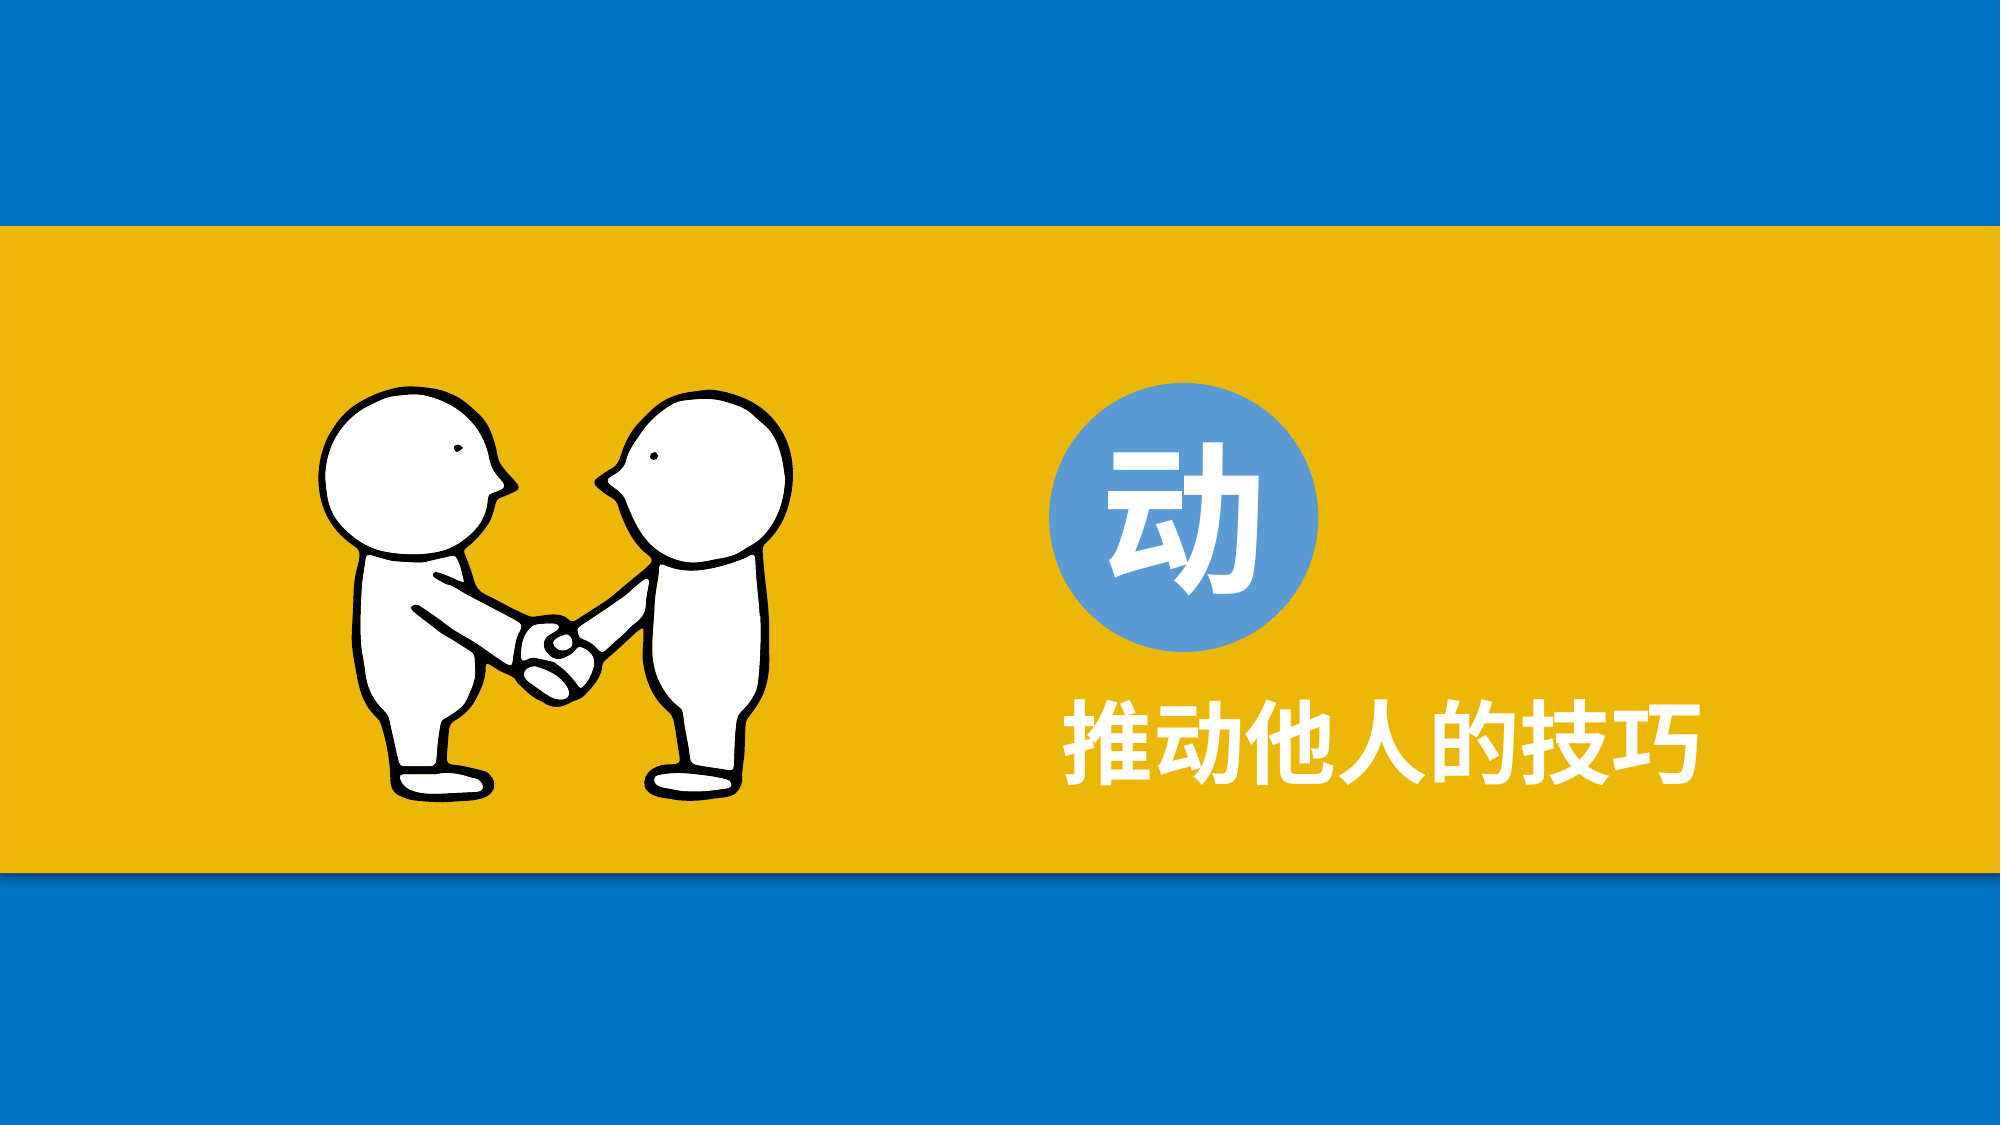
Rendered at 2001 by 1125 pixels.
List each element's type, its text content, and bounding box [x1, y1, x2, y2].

text_box [1104, 381, 1263, 407]
text_box 推动他人的技巧 [1046, 678, 1719, 804]
text_box 动 [1085, 407, 1282, 623]
text_box [1048, 424, 1085, 611]
text_box [0, 225, 2000, 874]
text_box [1098, 623, 1269, 654]
text_box [1282, 423, 1320, 611]
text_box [316, 385, 793, 803]
